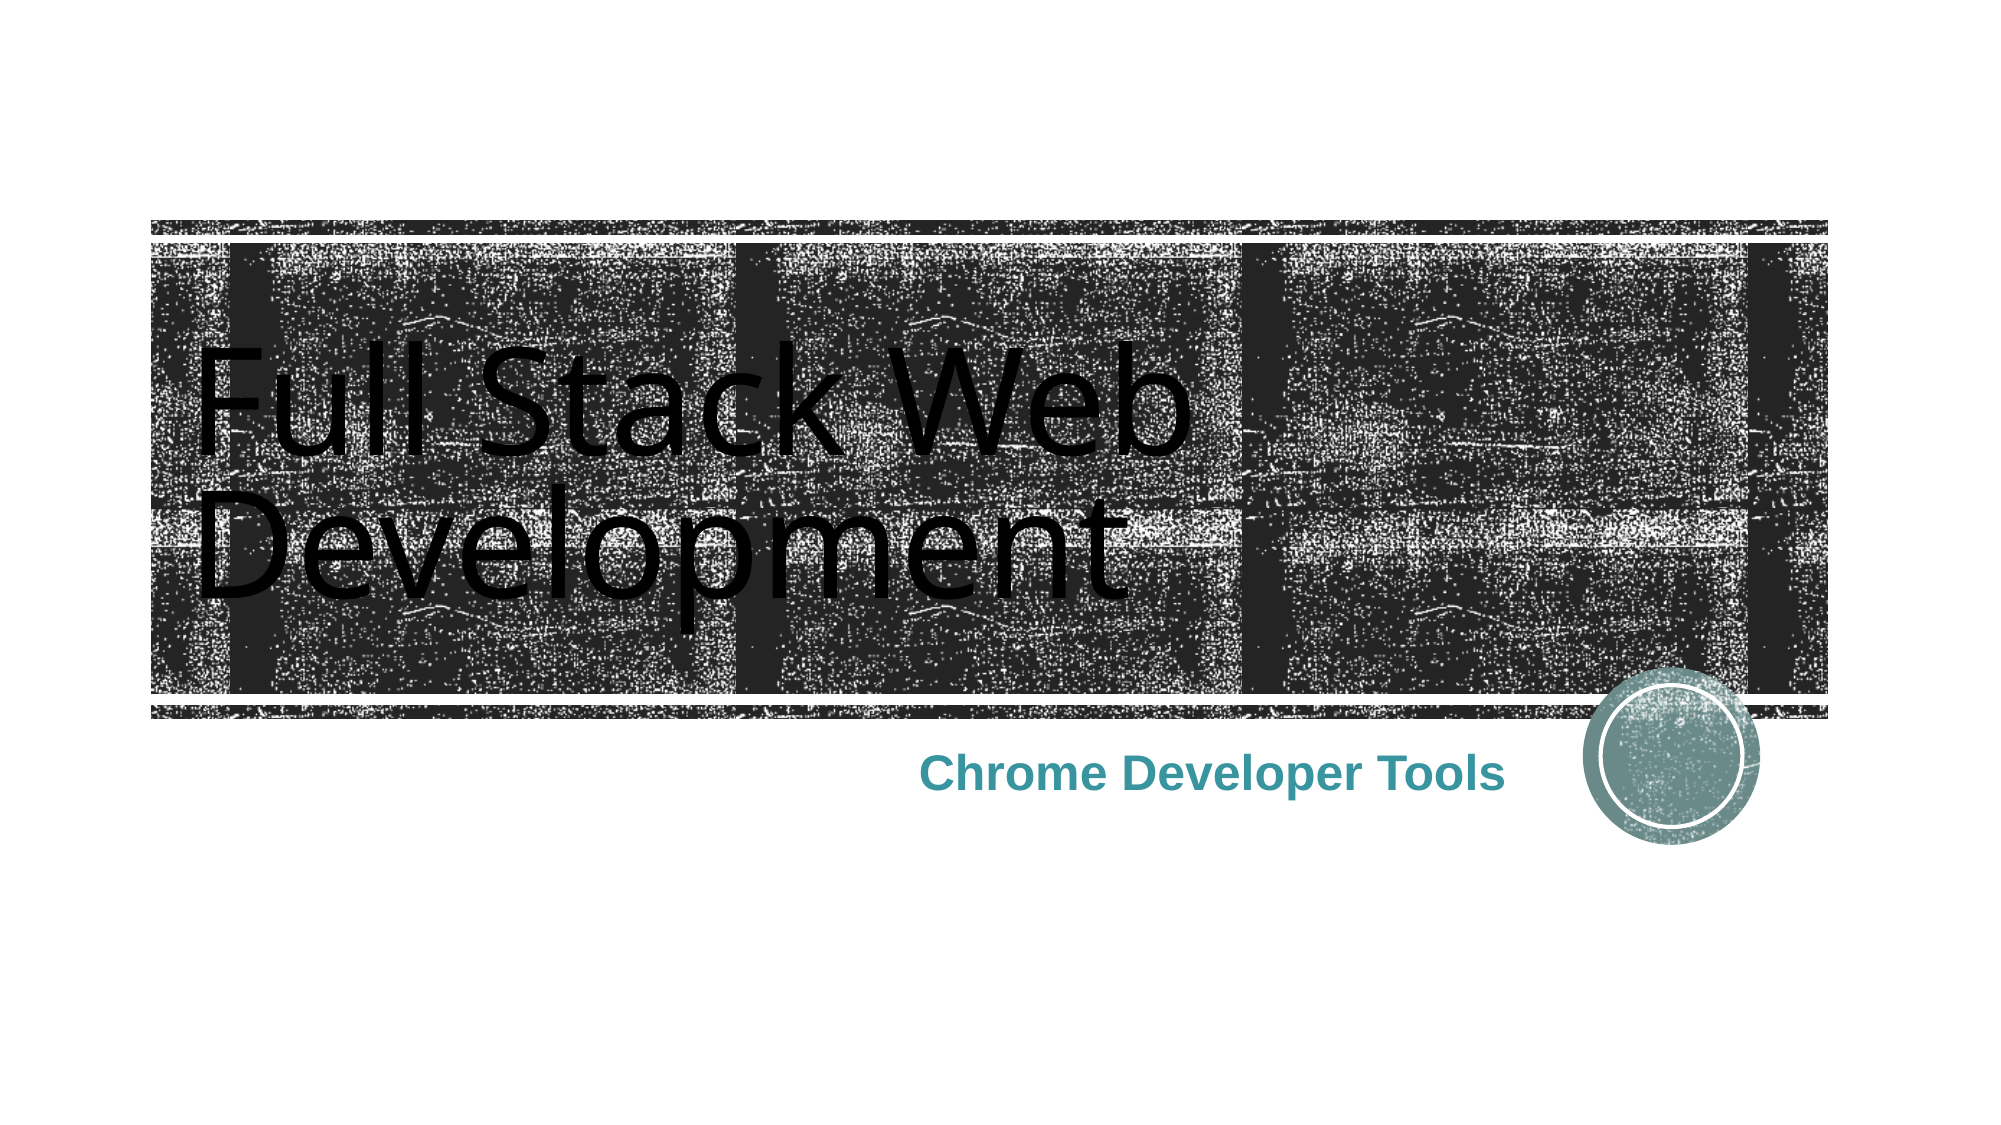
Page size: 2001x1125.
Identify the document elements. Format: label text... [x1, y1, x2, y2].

title Full Stack Web Development [172, 234, 1808, 733]
text_box Chrome Developer Tools [903, 732, 1629, 808]
